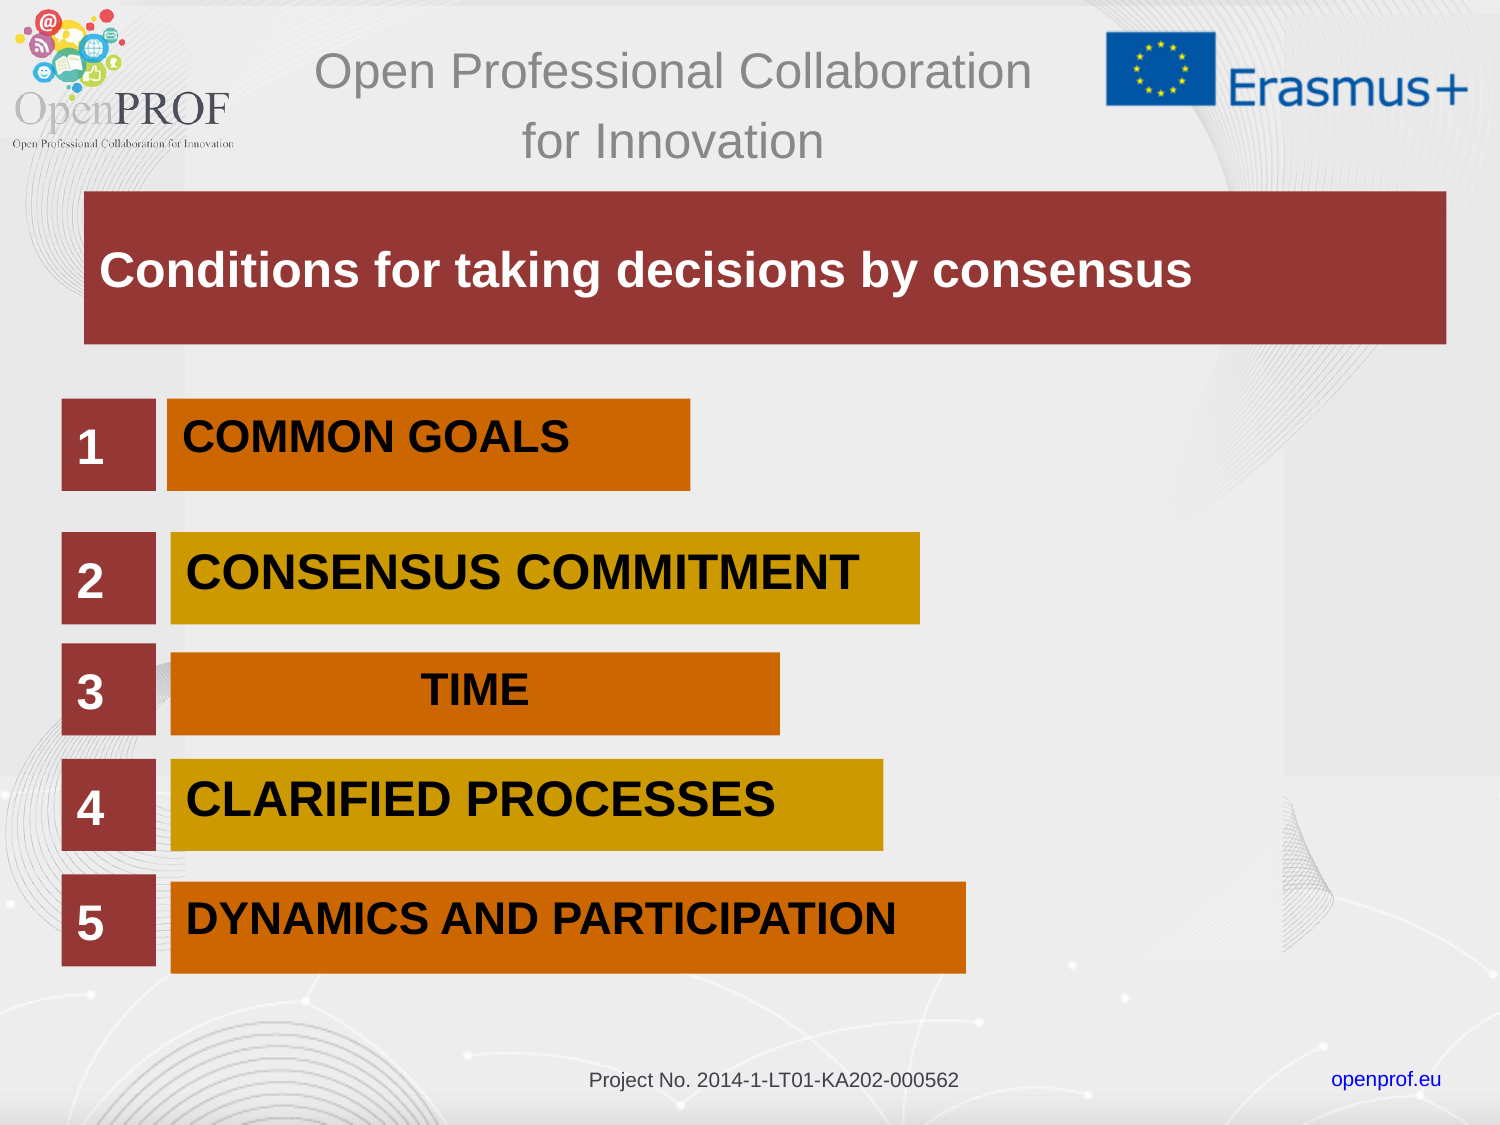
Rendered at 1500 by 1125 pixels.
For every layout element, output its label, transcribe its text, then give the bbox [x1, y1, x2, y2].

text_box DYNAMICS AND PARTICIPATION [170, 881, 966, 974]
picture [0, 0, 1500, 1125]
subtitle COMMON GOALS [167, 398, 691, 491]
text_box Consensus Commitment [170, 532, 920, 625]
text_box ClariFIED ProcessES [170, 758, 884, 851]
text_box 2 [61, 532, 156, 625]
text_box 4 [61, 758, 156, 851]
text_box 3 [61, 643, 156, 736]
text_box 5 [61, 874, 156, 967]
text_box 1 [61, 398, 156, 491]
text_box Open Professional Collaboration for Innovation [251, 31, 1110, 156]
text_box TIME [170, 652, 780, 736]
title Conditions for taking decisions by consensus [84, 191, 1447, 345]
